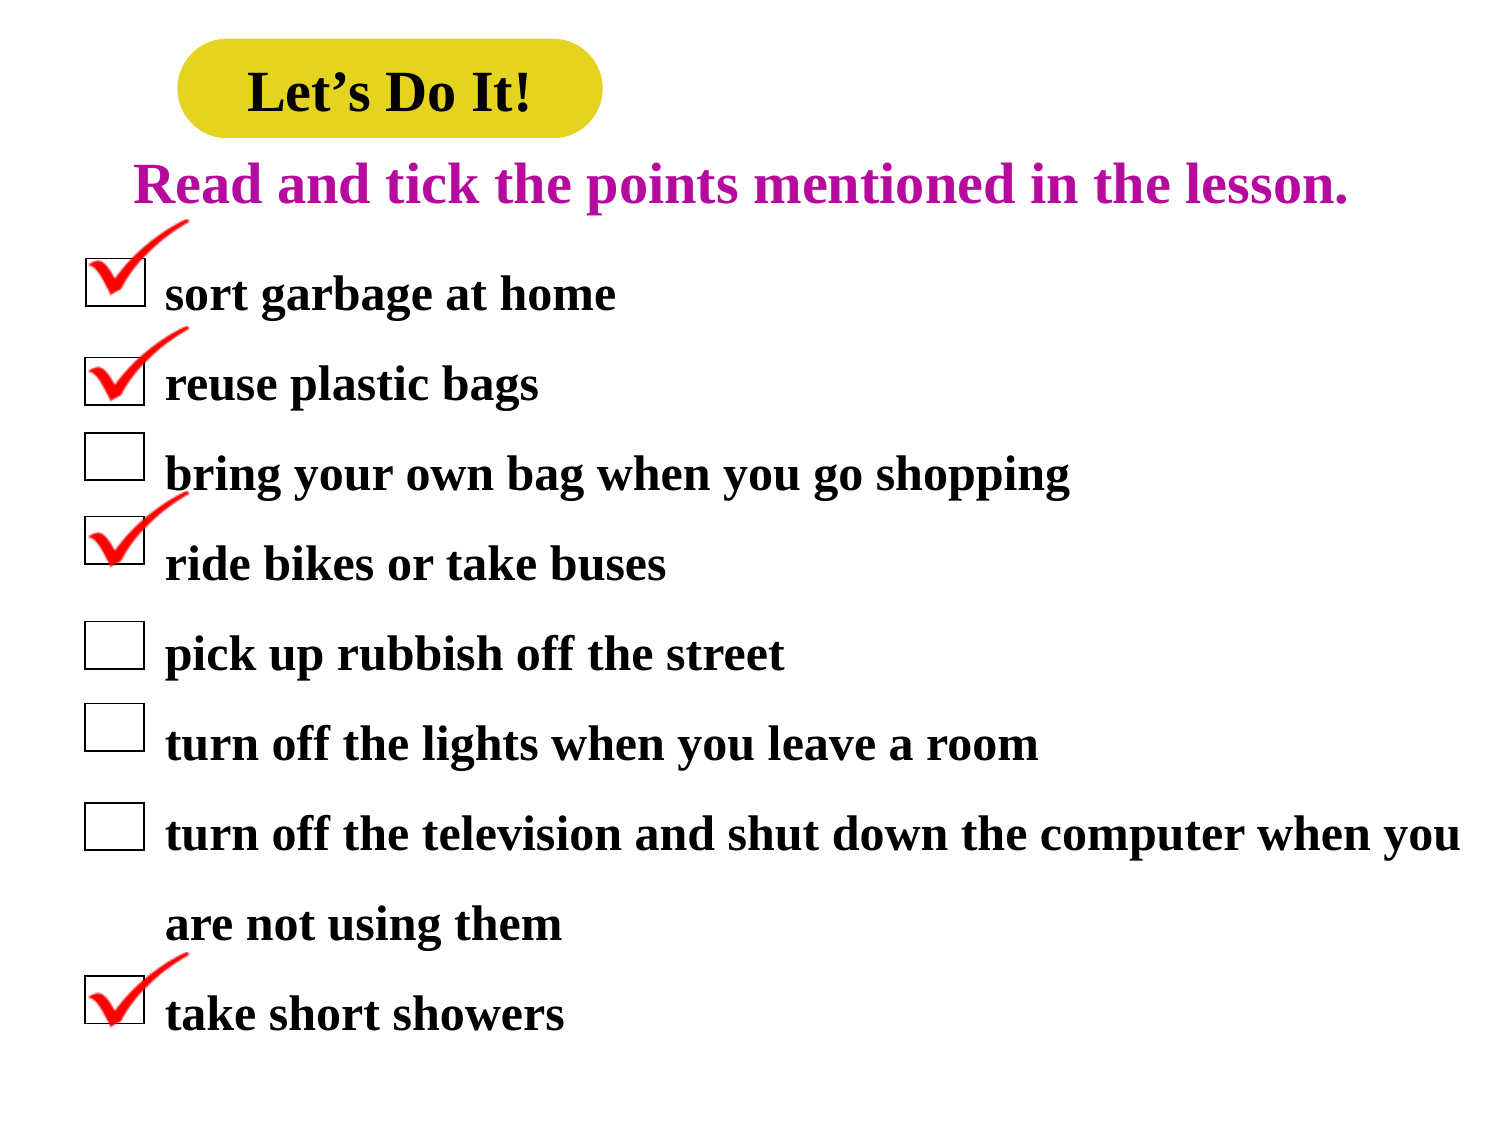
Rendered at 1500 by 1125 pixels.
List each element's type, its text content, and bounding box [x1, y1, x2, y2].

text_box Read and tick the points mentioned in the lesson. [106, 138, 1401, 223]
picture [88, 219, 191, 297]
text_box [84, 432, 144, 481]
picture [88, 491, 191, 569]
picture [88, 325, 191, 403]
text_box Let’s Do It! [175, 36, 605, 141]
text_box [84, 621, 144, 669]
text_box [84, 802, 144, 851]
text_box [85, 301, 145, 306]
text_box [84, 703, 144, 752]
text_box sort garbage at home reuse plastic bags bring your own bag when you go shopping ride bikes or take buses pick up rubbish off the street turn off the lights when you leave a room turn off the television and shut down the computer when you are not using them take short showers [149, 223, 1500, 788]
picture [88, 951, 191, 1030]
